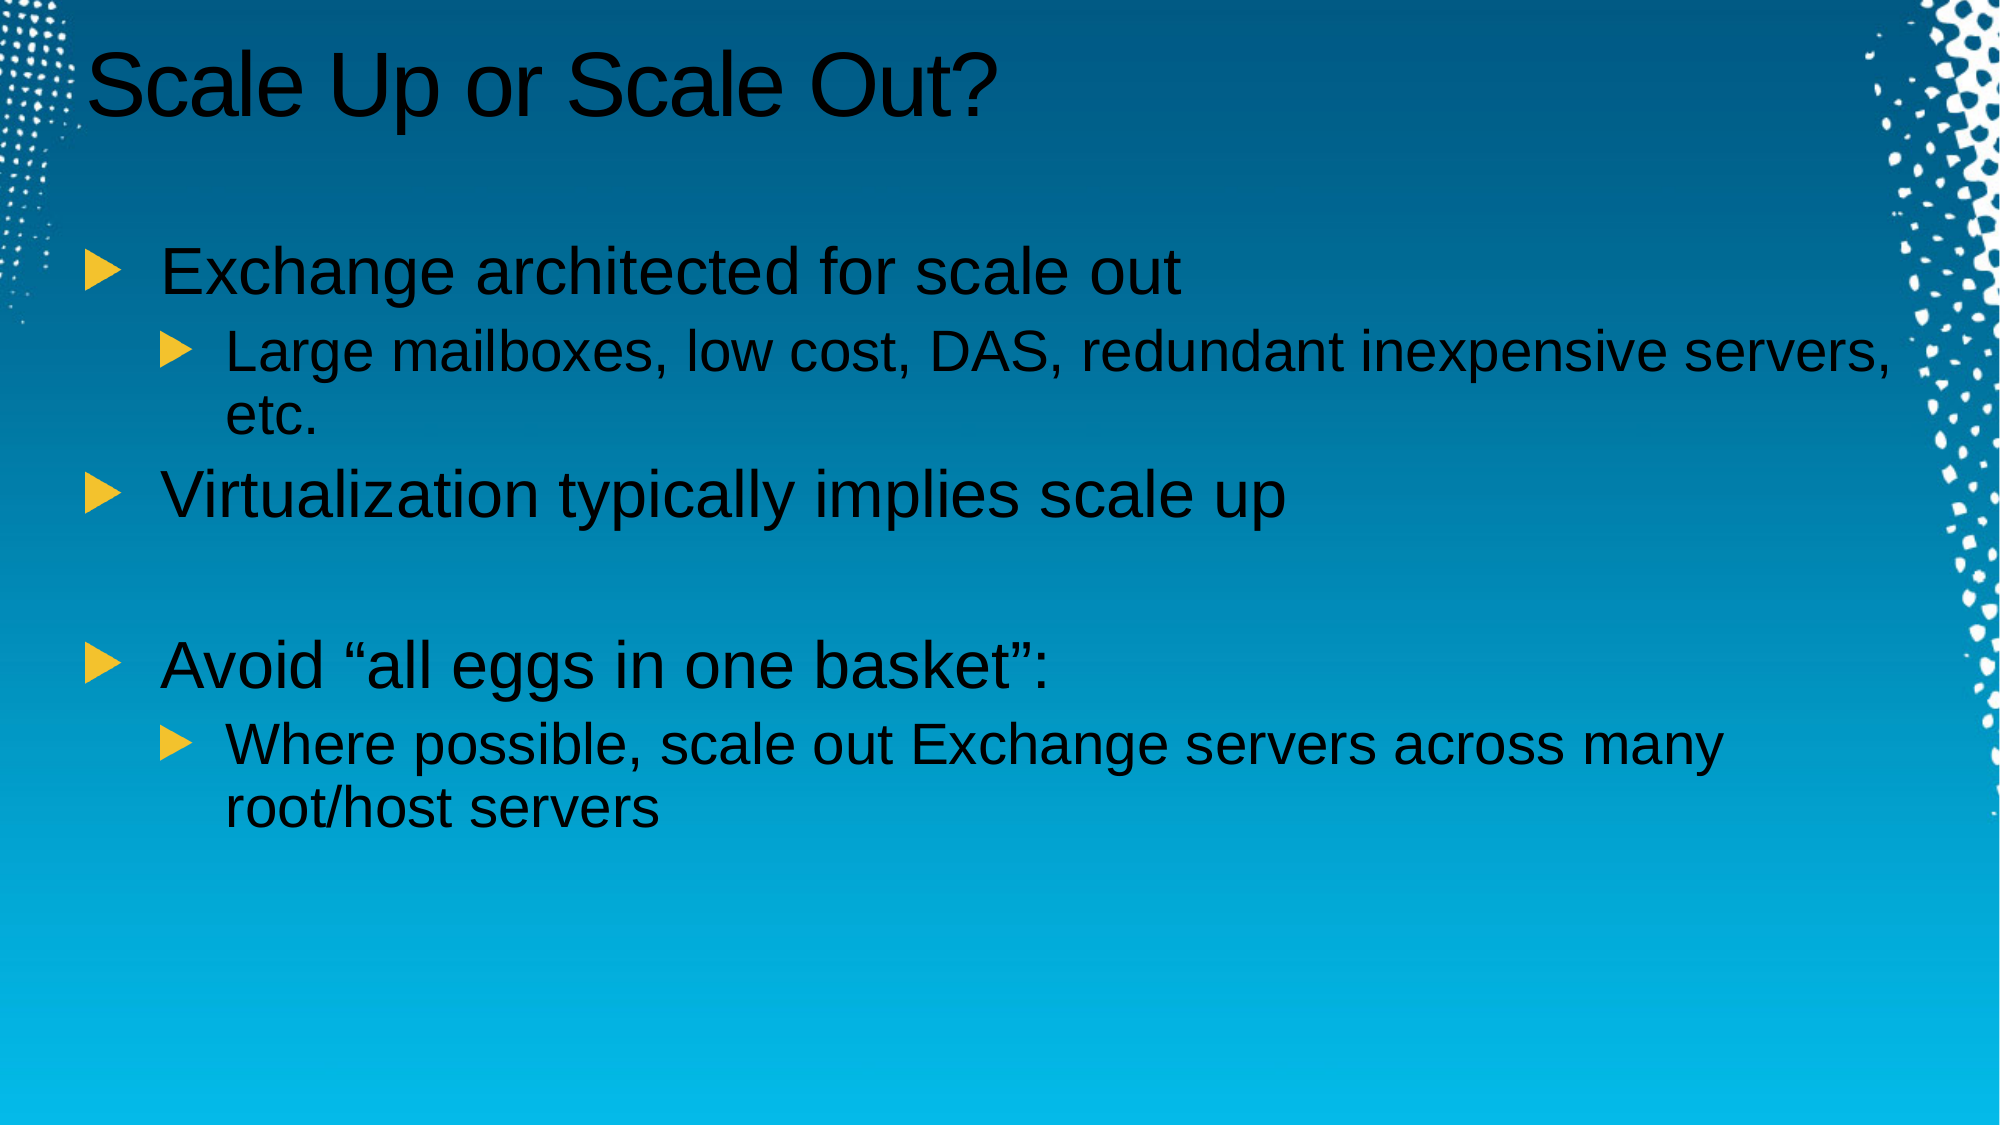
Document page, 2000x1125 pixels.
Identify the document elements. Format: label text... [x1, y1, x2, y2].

picture [86, 473, 119, 512]
picture [1920, 257, 1932, 264]
picture [1925, 141, 1935, 155]
picture [161, 332, 190, 366]
picture [1930, 291, 1941, 297]
picture [1972, 312, 1985, 322]
picture [18, 0, 29, 6]
list Exchange architected for scale out Large mailboxes, low cost, DAS, redundant inexpensive servers, etc. Virtualization typically implies scale up Avoid “all eggs in one basket”: Where possible, scale out Exchange servers across many root/host servers [85, 237, 1914, 860]
picture [1928, 399, 1939, 415]
picture [6, 97, 12, 105]
picture [31, 131, 37, 138]
picture [38, 74, 47, 80]
picture [161, 726, 190, 759]
picture [1950, 359, 1960, 366]
picture [1963, 589, 1976, 607]
picture [16, 143, 21, 151]
picture [1973, 368, 1982, 380]
picture [1892, 212, 1902, 216]
picture [43, 42, 49, 53]
picture [1991, 747, 2000, 765]
picture [0, 40, 9, 45]
picture [1919, 367, 1930, 378]
picture [1925, 87, 1941, 99]
picture [29, 27, 38, 38]
picture [1968, 481, 1978, 492]
picture [28, 42, 36, 53]
picture [1991, 637, 2000, 652]
picture [45, 16, 55, 24]
picture [13, 41, 25, 49]
picture [1922, 200, 1934, 207]
picture [1955, 557, 1965, 573]
picture [1958, 445, 1968, 460]
picture [1957, 187, 1971, 200]
picture [58, 32, 66, 41]
picture [26, 57, 34, 68]
picture [1963, 278, 1976, 291]
title Scale Up or Scale Out? [85, 37, 1914, 138]
picture [16, 22, 23, 34]
picture [86, 250, 119, 289]
picture [1982, 714, 1993, 729]
picture [1935, 379, 1948, 391]
picture [1889, 152, 1901, 166]
picture [1979, 657, 1995, 676]
picture [54, 76, 60, 83]
picture [1914, 274, 1920, 291]
picture [30, 14, 40, 23]
picture [1921, 0, 1934, 8]
picture [1980, 460, 1987, 469]
picture [56, 47, 64, 55]
picture [0, 155, 5, 163]
picture [10, 69, 17, 78]
picture [86, 643, 119, 682]
picture [1929, 27, 1945, 45]
picture [1969, 625, 1985, 642]
picture [41, 59, 48, 67]
picture [24, 72, 32, 79]
picture [1963, 535, 1977, 550]
picture [1972, 570, 1986, 583]
picture [1932, 235, 1943, 241]
picture [1941, 324, 1952, 332]
picture [33, 116, 40, 124]
picture [1988, 547, 2000, 561]
picture [55, 62, 62, 69]
picture [33, 88, 42, 97]
picture [1942, 465, 1958, 483]
picture [47, 0, 57, 10]
picture [1983, 404, 1992, 414]
picture [0, 24, 9, 33]
picture [1978, 517, 1987, 527]
picture [1942, 269, 1953, 276]
picture [3, 10, 11, 18]
picture [1984, 349, 1992, 357]
picture [1915, 109, 1924, 119]
picture [1960, 392, 1970, 403]
picture [1945, 213, 1955, 220]
picture [1990, 492, 2000, 505]
picture [1952, 502, 1967, 516]
picture [1974, 683, 1985, 694]
picture [1953, 301, 1962, 312]
picture [33, 0, 42, 10]
picture [1995, 582, 2000, 595]
picture [34, 101, 43, 111]
picture [1911, 223, 1918, 230]
picture [1992, 438, 2000, 448]
picture [1898, 188, 1912, 198]
picture [1914, 164, 1923, 177]
picture [9, 84, 15, 91]
picture [1935, 431, 1946, 449]
picture [1981, 604, 2000, 620]
picture [1938, 122, 1950, 133]
picture [18, 13, 26, 19]
picture [1955, 246, 1965, 256]
picture [1926, 344, 1939, 358]
picture [11, 55, 21, 64]
picture [1963, 335, 1972, 344]
picture [17, 129, 23, 136]
picture [1914, 308, 1929, 326]
picture [1948, 413, 1958, 424]
picture [1935, 177, 1945, 189]
picture [1935, 0, 2000, 306]
picture [1946, 155, 1961, 167]
picture [1988, 691, 2000, 709]
picture [1946, 525, 1956, 533]
picture [1993, 321, 2000, 339]
picture [42, 31, 53, 39]
picture [1970, 426, 1980, 436]
picture [1994, 382, 2000, 391]
